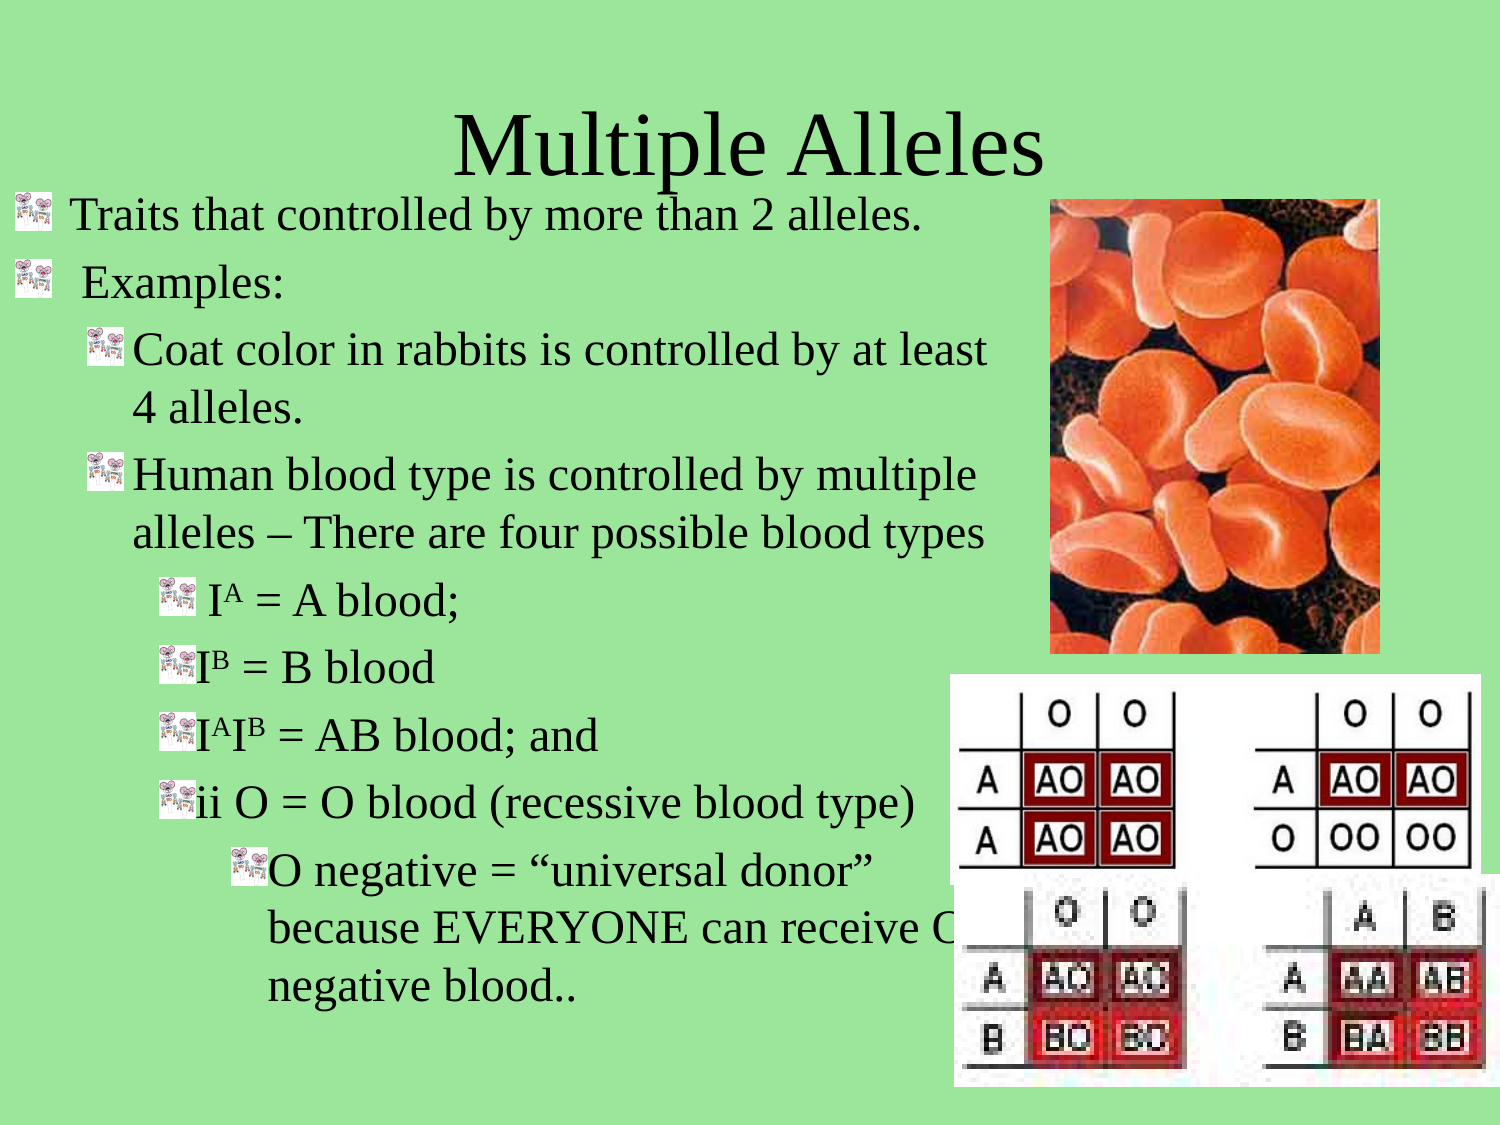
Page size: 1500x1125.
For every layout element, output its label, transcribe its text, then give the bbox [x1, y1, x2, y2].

picture [949, 674, 1500, 1087]
list Traits that controlled by more than 2 alleles. Examples: Coat color in rabbits is controlled by at least 4 alleles. Human blood type is controlled by multiple alleles – There are four possible blood types IA = A blood; IB = B blood IAIB = AB blood; and ii O = O blood (recessive blood type) O negative = “universal donor” because EVERYONE can receive O negative blood.. [0, 174, 1013, 1075]
picture [87, 452, 124, 491]
picture [15, 259, 52, 298]
picture [159, 780, 196, 819]
picture [87, 327, 124, 366]
picture [159, 577, 196, 616]
title Multiple Alleles [75, 45, 1425, 233]
picture [159, 712, 196, 751]
picture [159, 645, 196, 684]
picture [231, 847, 268, 886]
picture [15, 192, 52, 231]
picture [1049, 199, 1380, 654]
